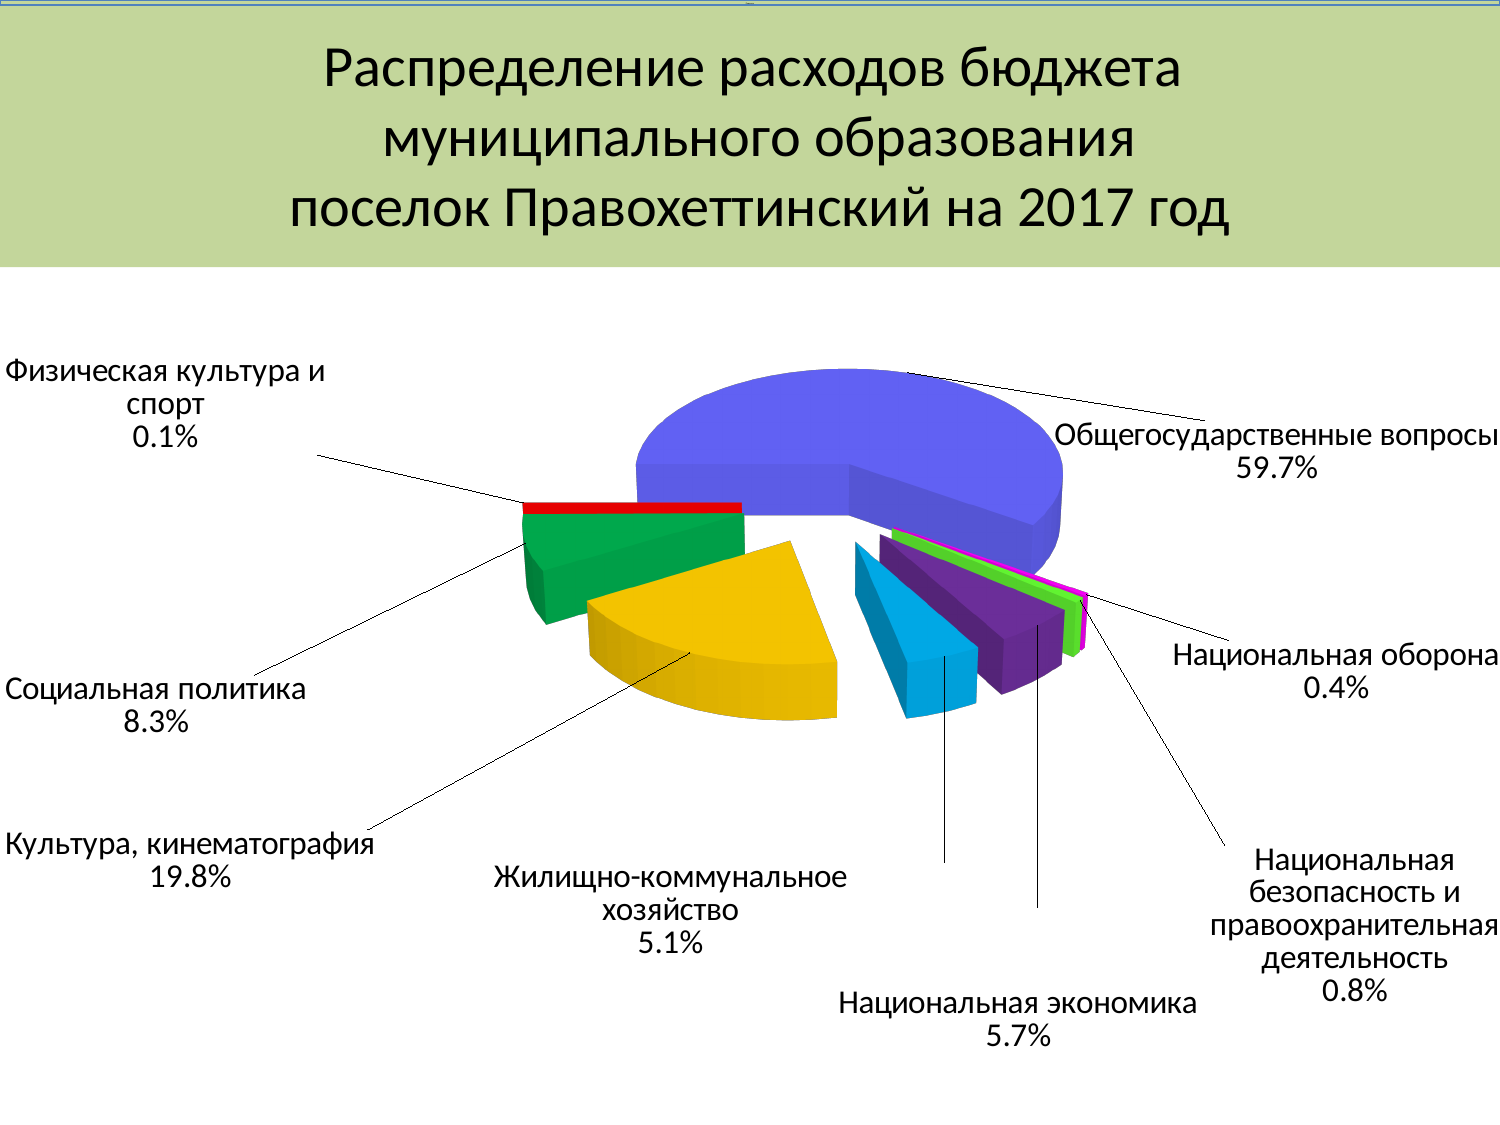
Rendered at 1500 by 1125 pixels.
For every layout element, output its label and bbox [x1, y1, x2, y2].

chart [0, 0, 1500, 1125]
